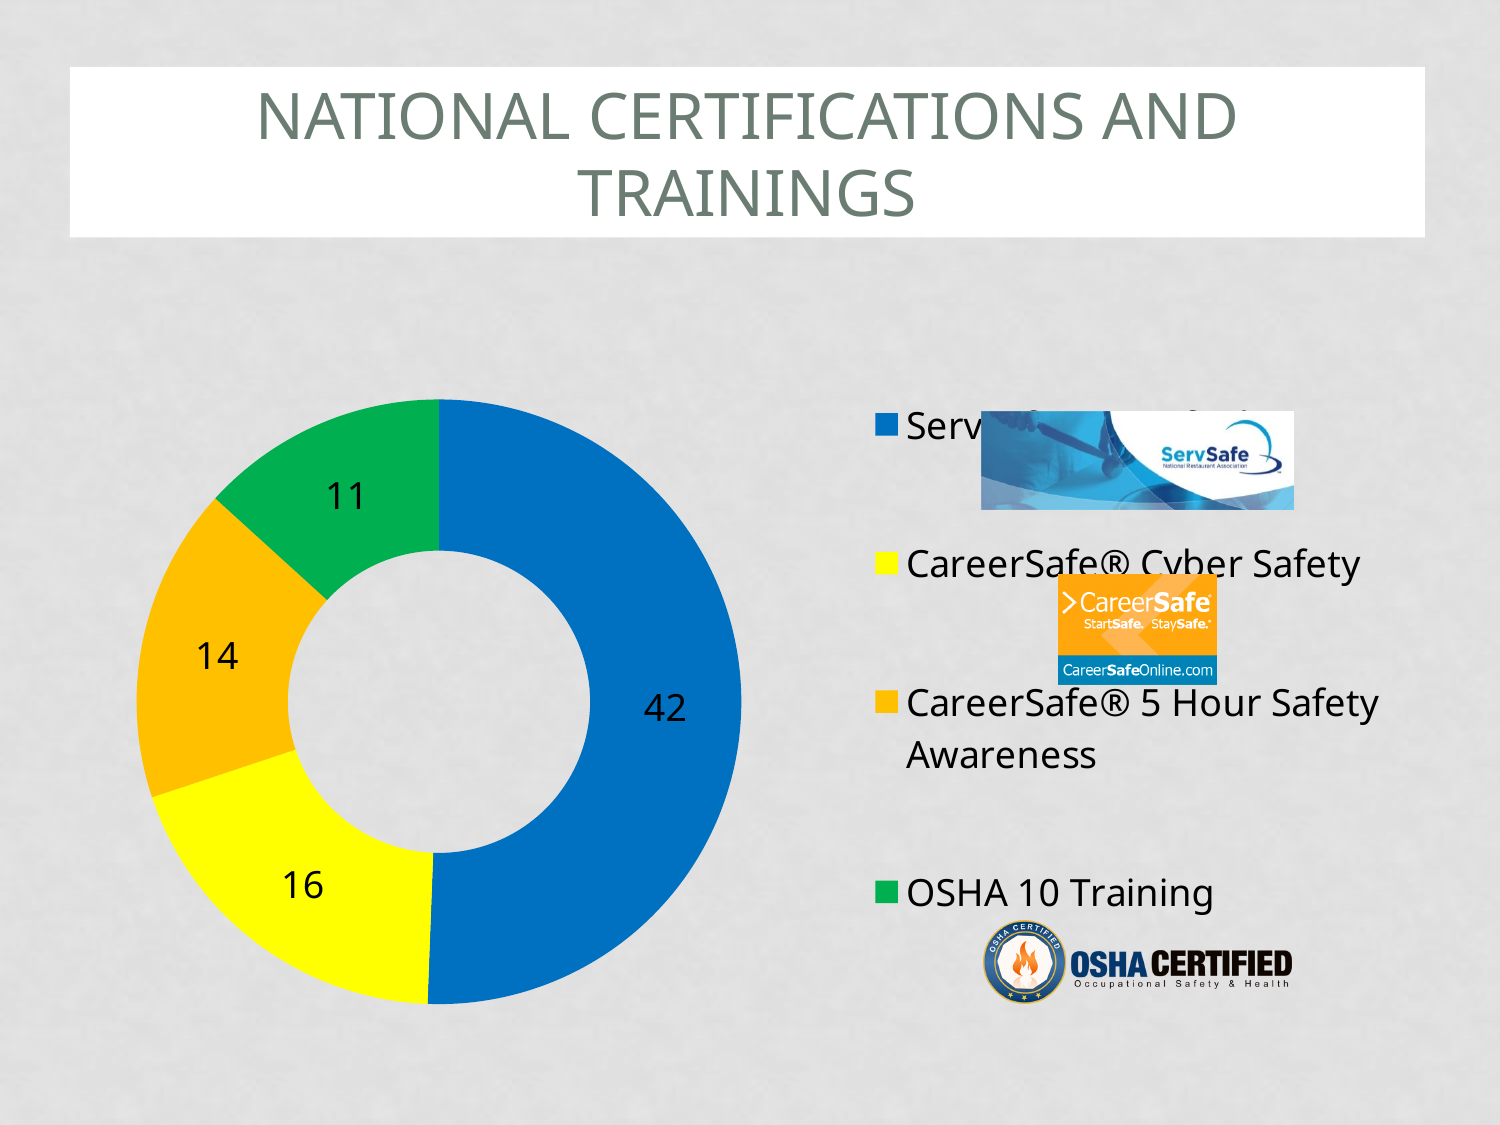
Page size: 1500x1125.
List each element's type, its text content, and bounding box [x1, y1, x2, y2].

title National certifications and trainings [69, 66, 1425, 238]
picture [980, 411, 1294, 510]
picture [1108, 666, 1115, 673]
picture [1057, 574, 1218, 655]
chart [74, 287, 1426, 1006]
